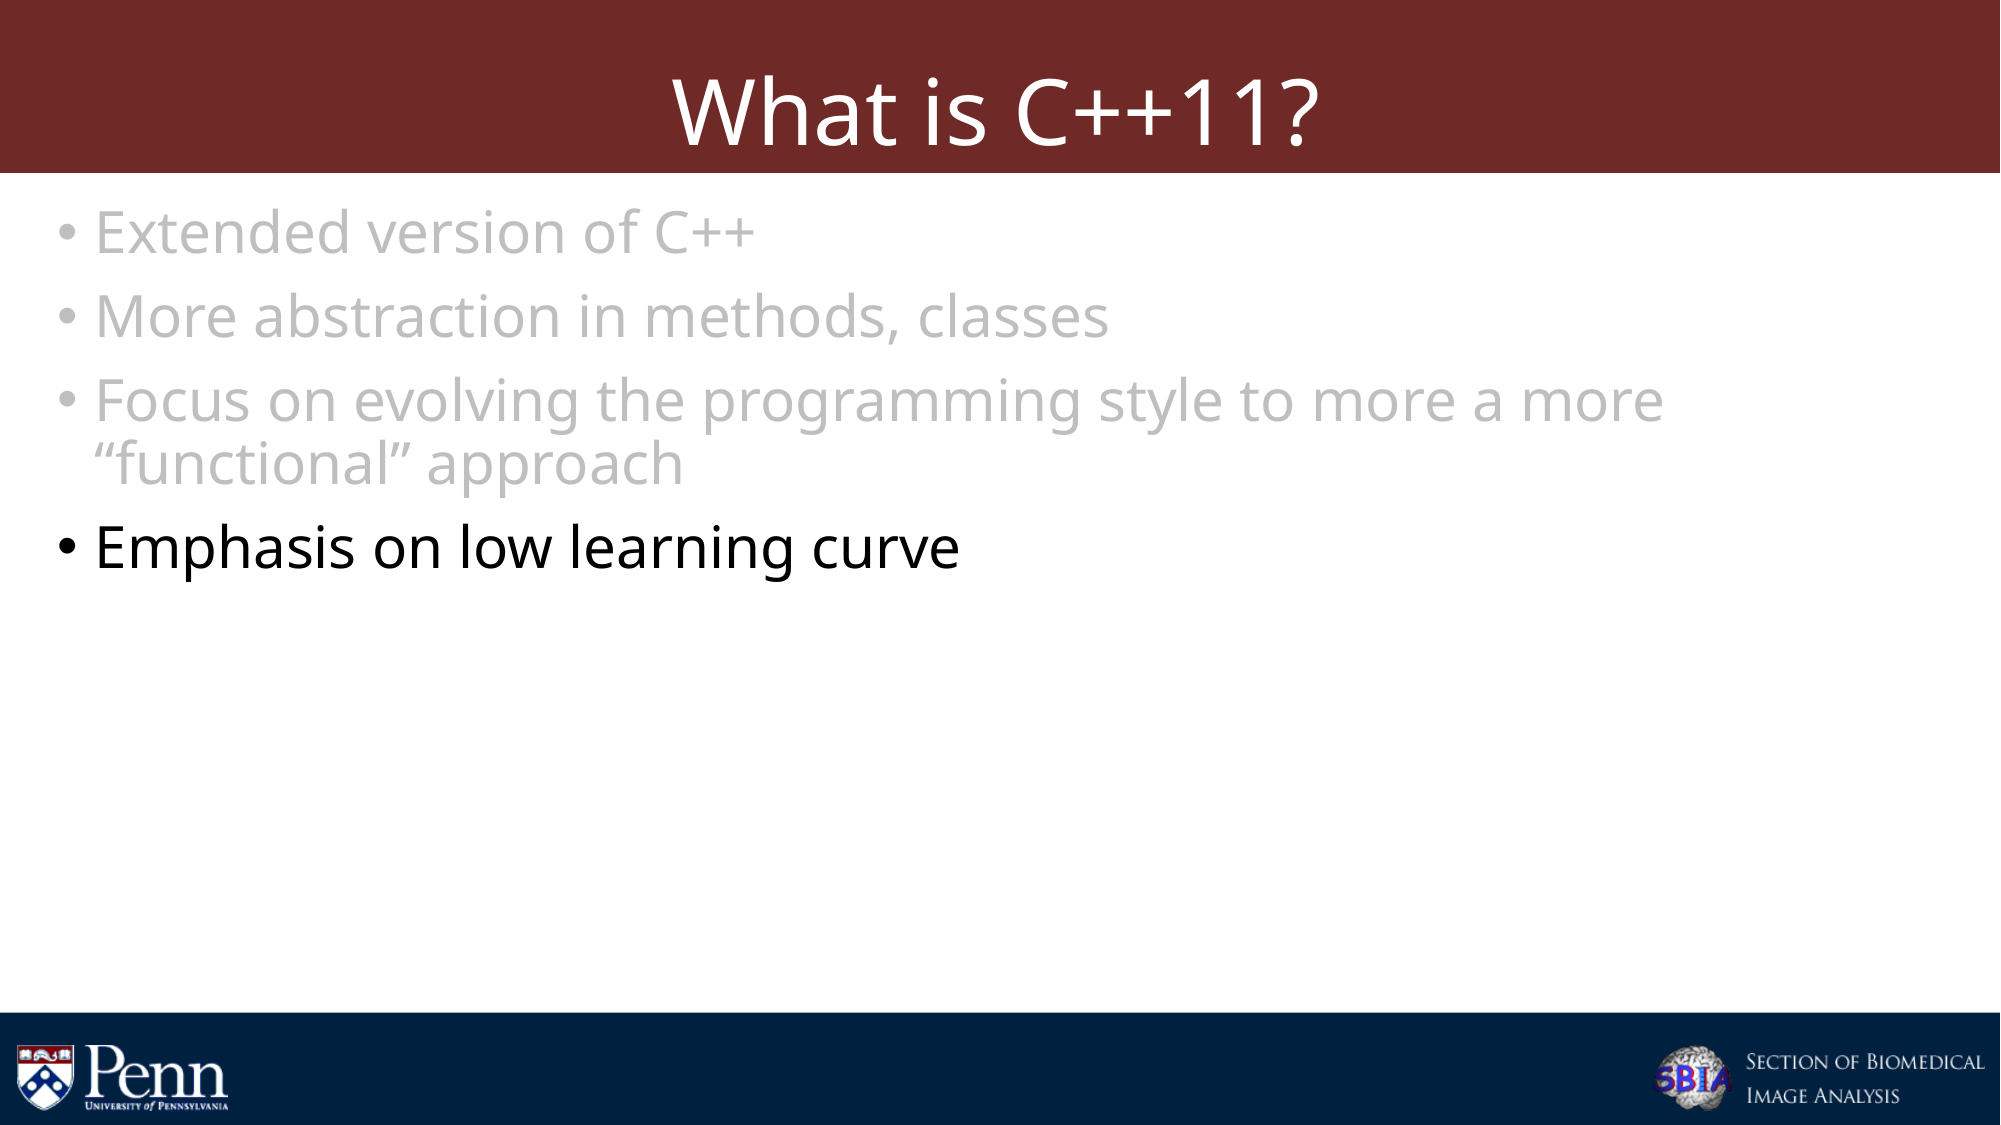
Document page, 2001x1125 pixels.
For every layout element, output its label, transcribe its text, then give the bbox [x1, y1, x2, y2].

list Extended version of C++ More abstraction in methods, classes Focus on evolving the programming style to more a more “functional” approach Emphasis on low learning curve [42, 195, 1952, 1009]
title What is C++11? [42, 0, 1952, 173]
picture [17, 1045, 228, 1111]
picture [1652, 1044, 1985, 1112]
